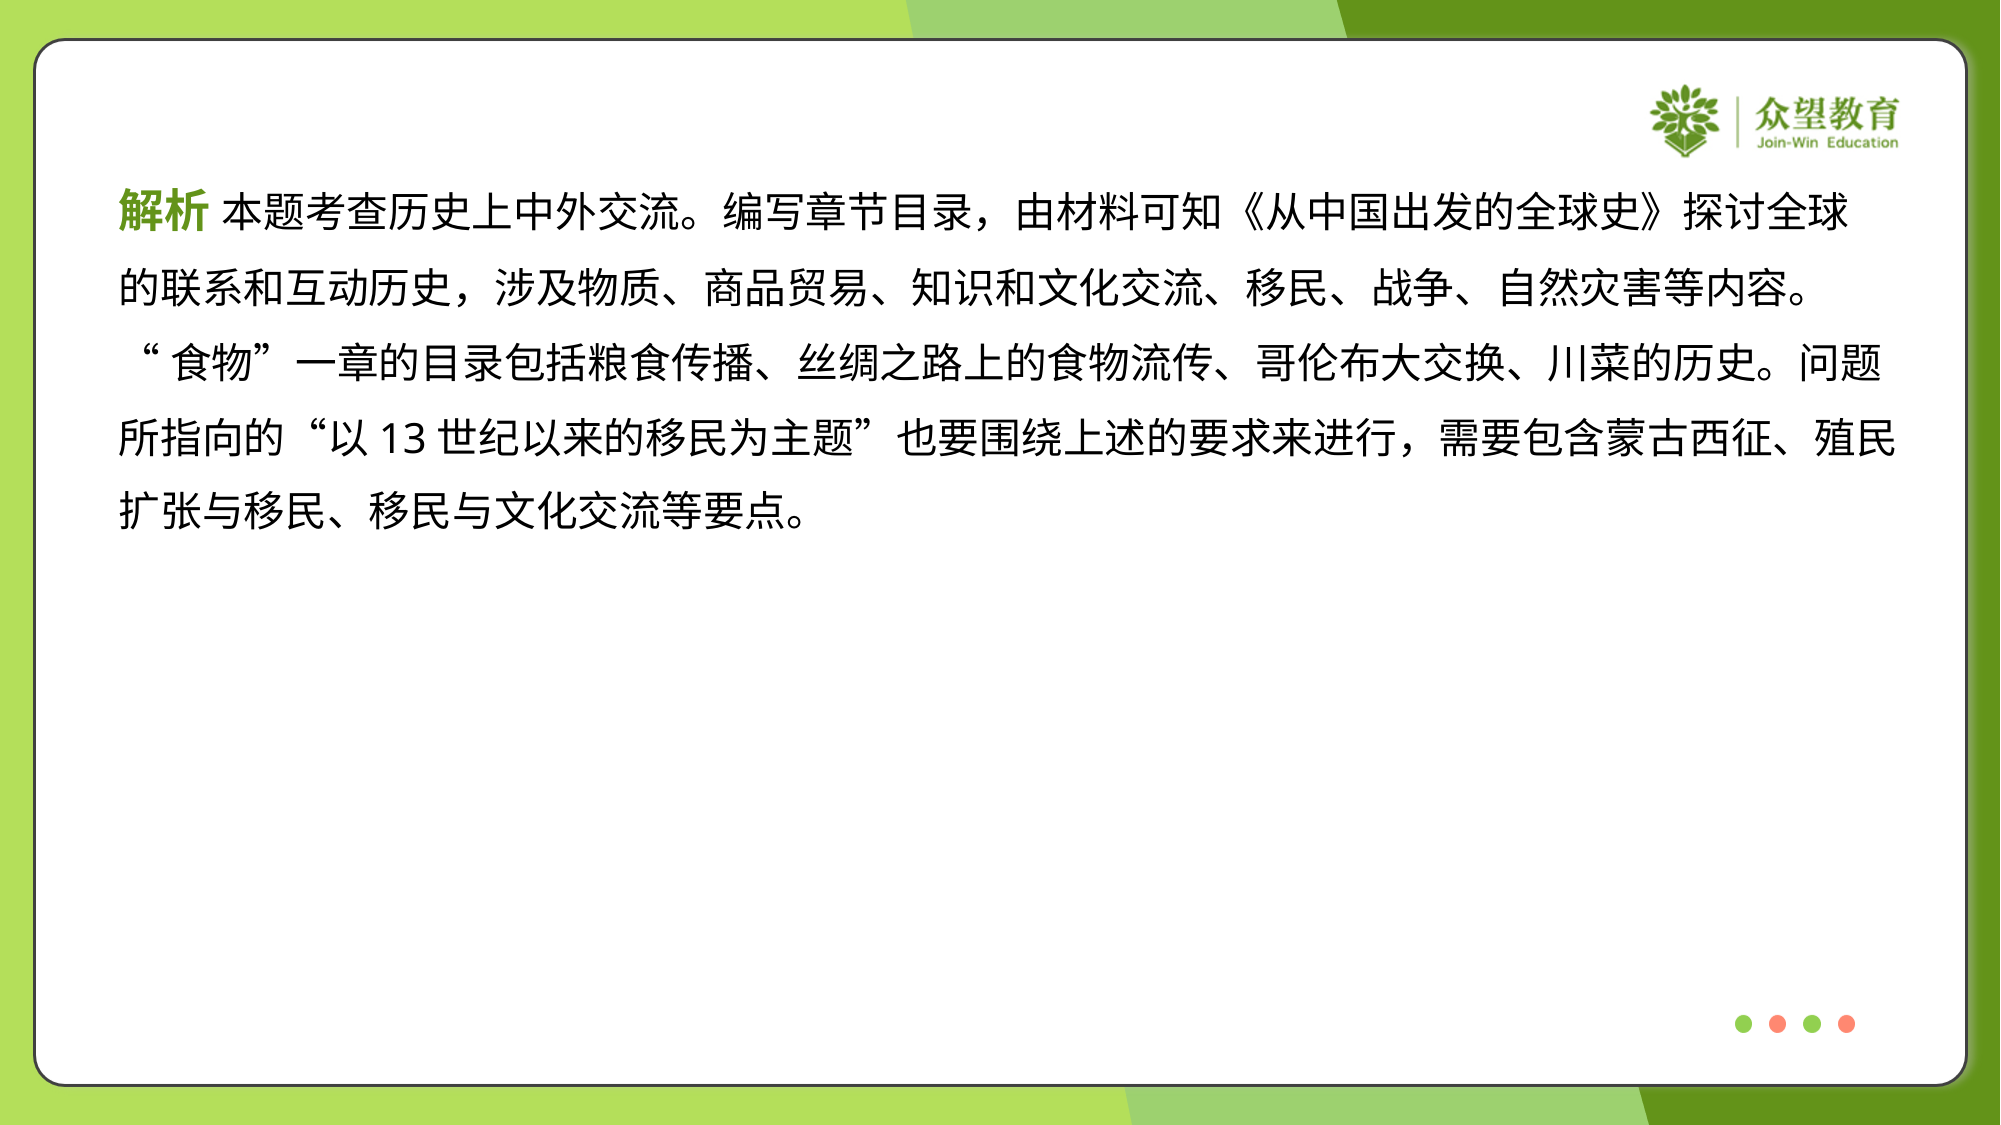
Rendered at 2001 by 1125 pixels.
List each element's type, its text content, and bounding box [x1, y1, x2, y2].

picture [0, 0, 2000, 1125]
text_box 解析 本题考查历史上中外交流。编写章节目录，由材料可知《从中国出发的全球史》探讨全球 的联系和互动历史，涉及物质、商品贸易、知识和文化交流、移民、战争、自然灾害等内容。 “食物”一章的目录包括粮食传播、丝绸之路上的食物流传、哥伦布大交换、川菜的历史。问题 所指向的“以13世纪以来的移民为主题”也要围绕上述的要求来进行，需要包含蒙古西征、殖民 扩张与移民、移民与文化交流等要点。 [118, 159, 1883, 527]
